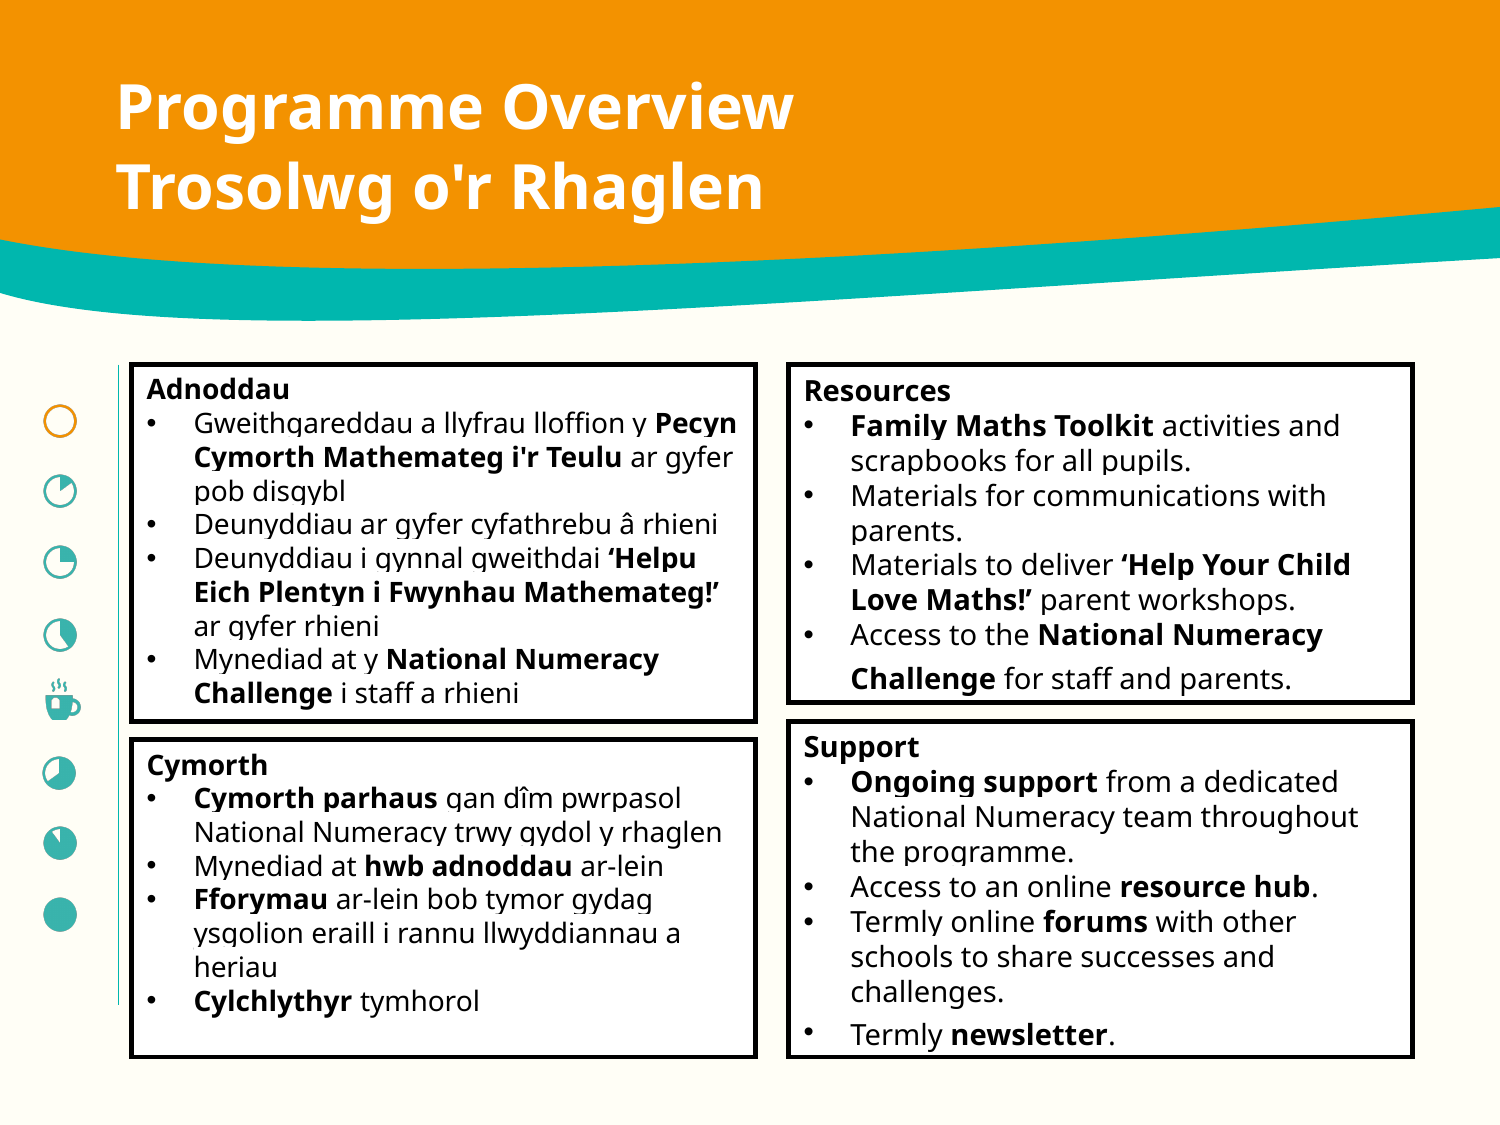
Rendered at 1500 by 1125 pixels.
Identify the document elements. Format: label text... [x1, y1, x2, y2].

picture [39, 400, 81, 442]
picture [39, 822, 81, 864]
text_box Resources Family Maths Toolkit activities and scrapbooks for all pupils. Materials for communications with parents. Materials to deliver ‘Help Your Child Love Maths!’ parent workshops. Access to the National Numeracy Challenge for staff and parents.. [788, 363, 1413, 703]
picture [39, 614, 81, 656]
text_box Support Ongoing support from a dedicated National Numeracy team throughout the programme. Access to an online resource hub. Termly online forums with other schools to share successes and challenges. Termly newsletter.. [788, 720, 1413, 1058]
picture [38, 752, 80, 794]
picture [39, 541, 81, 583]
text_box Adnoddau Gweithgareddau a llyfrau lloffion y Pecyn Cymorth Mathemateg i'r Teulu ar gyfer pob disgybl Deunyddiau ar gyfer cyfathrebu â rhieni Deunyddiau i gynnal gweithdai ‘Helpu Eich Plentyn i Fwynhau Mathemateg!’ ar gyfer rhieni Mynediad at y National Numeracy Challenge i staff a rhieni [131, 363, 756, 722]
picture [39, 893, 81, 936]
picture [39, 470, 81, 512]
text_box Cymorth Cymorth parhaus gan dîm pwrpasol National Numeracy trwy gydol y rhaglen Mynediad at hwb adnoddau ar-lein Fforymau ar-lein bob tymor gydag ysgolion eraill i rannu llwyddiannau a heriau Cylchlythyr tymhorol [131, 739, 756, 1058]
picture [36, 672, 90, 726]
list Programme Overview Trosolwg o'r Rhaglen [100, 67, 1411, 258]
